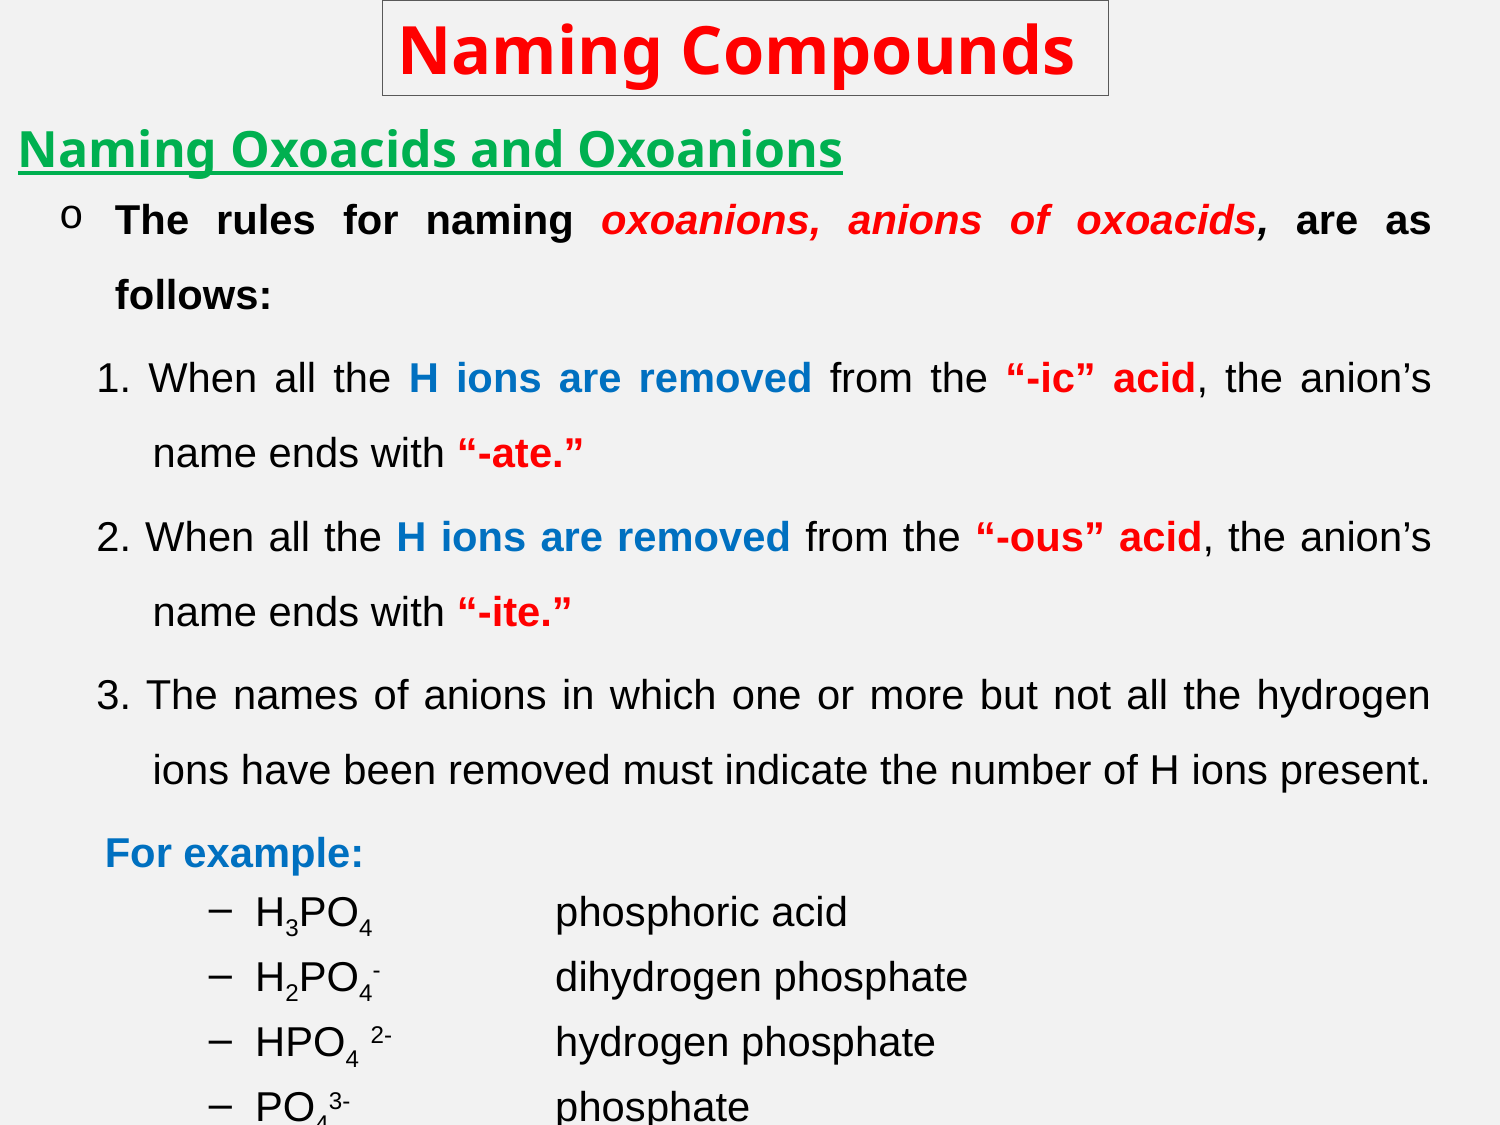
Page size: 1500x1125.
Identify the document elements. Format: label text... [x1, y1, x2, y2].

text_box Naming Oxoacids and Oxoanions [3, 110, 859, 185]
text_box The rules for naming oxoanions, anions of oxoacids, are as follows: 1. When all the H ions are removed from the “-ic” acid, the anion’s name ends with “-ate.” 2. When all the H ions are removed from the “-ous” acid, the anion’s name ends with “-ite.” 3. The names of anions in which one or more but not all the hydrogen ions have been removed must indicate the number of H ions present. For example: H3PO4 phosphoric acid H2PO4- dihydrogen phosphate HPO4 2- hydrogen phosphate PO43- phosphate [43, 160, 1447, 1092]
text_box Naming Compounds [382, 0, 1109, 96]
